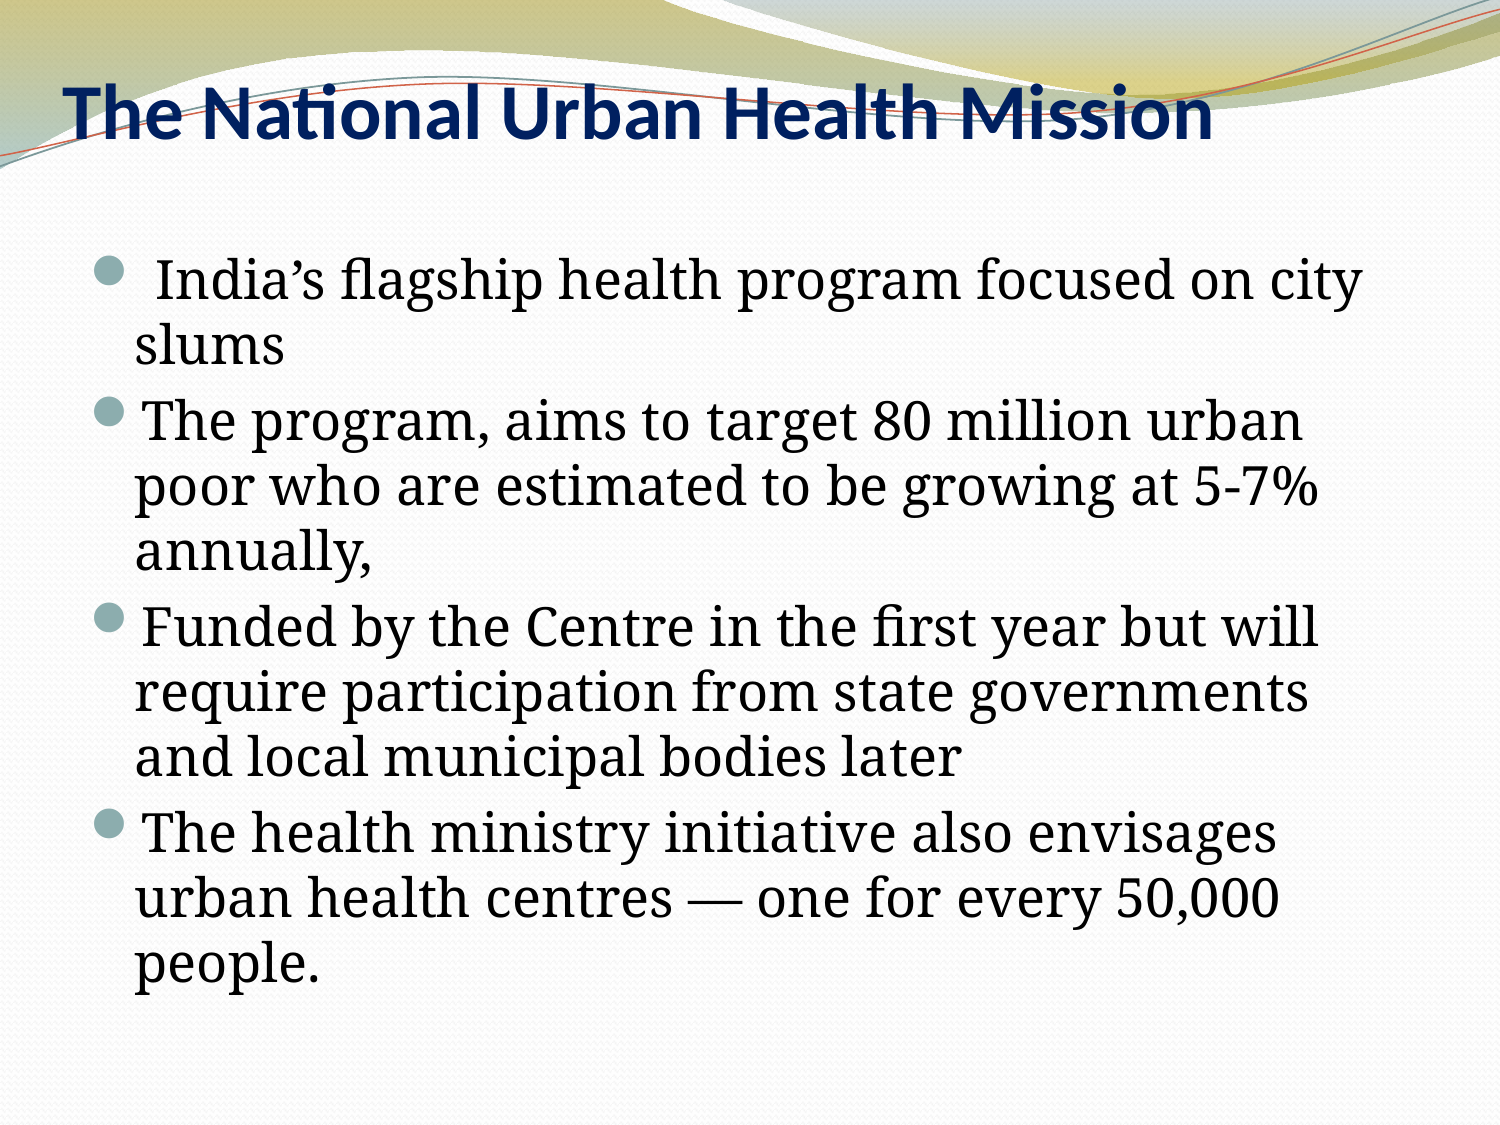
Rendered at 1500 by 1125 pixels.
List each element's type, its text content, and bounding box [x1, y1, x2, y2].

title The National Urban Health Mission [62, 50, 1450, 250]
list India’s flagship health program focused on city slums The program, aims to target 80 million urban poor who are estimated to be growing at 5-7% annually, Funded by the Centre in the first year but will require participation from state governments and local municipal bodies later The health ministry initiative also envisages urban health centres — one for every 50,000 people. [75, 237, 1425, 1038]
